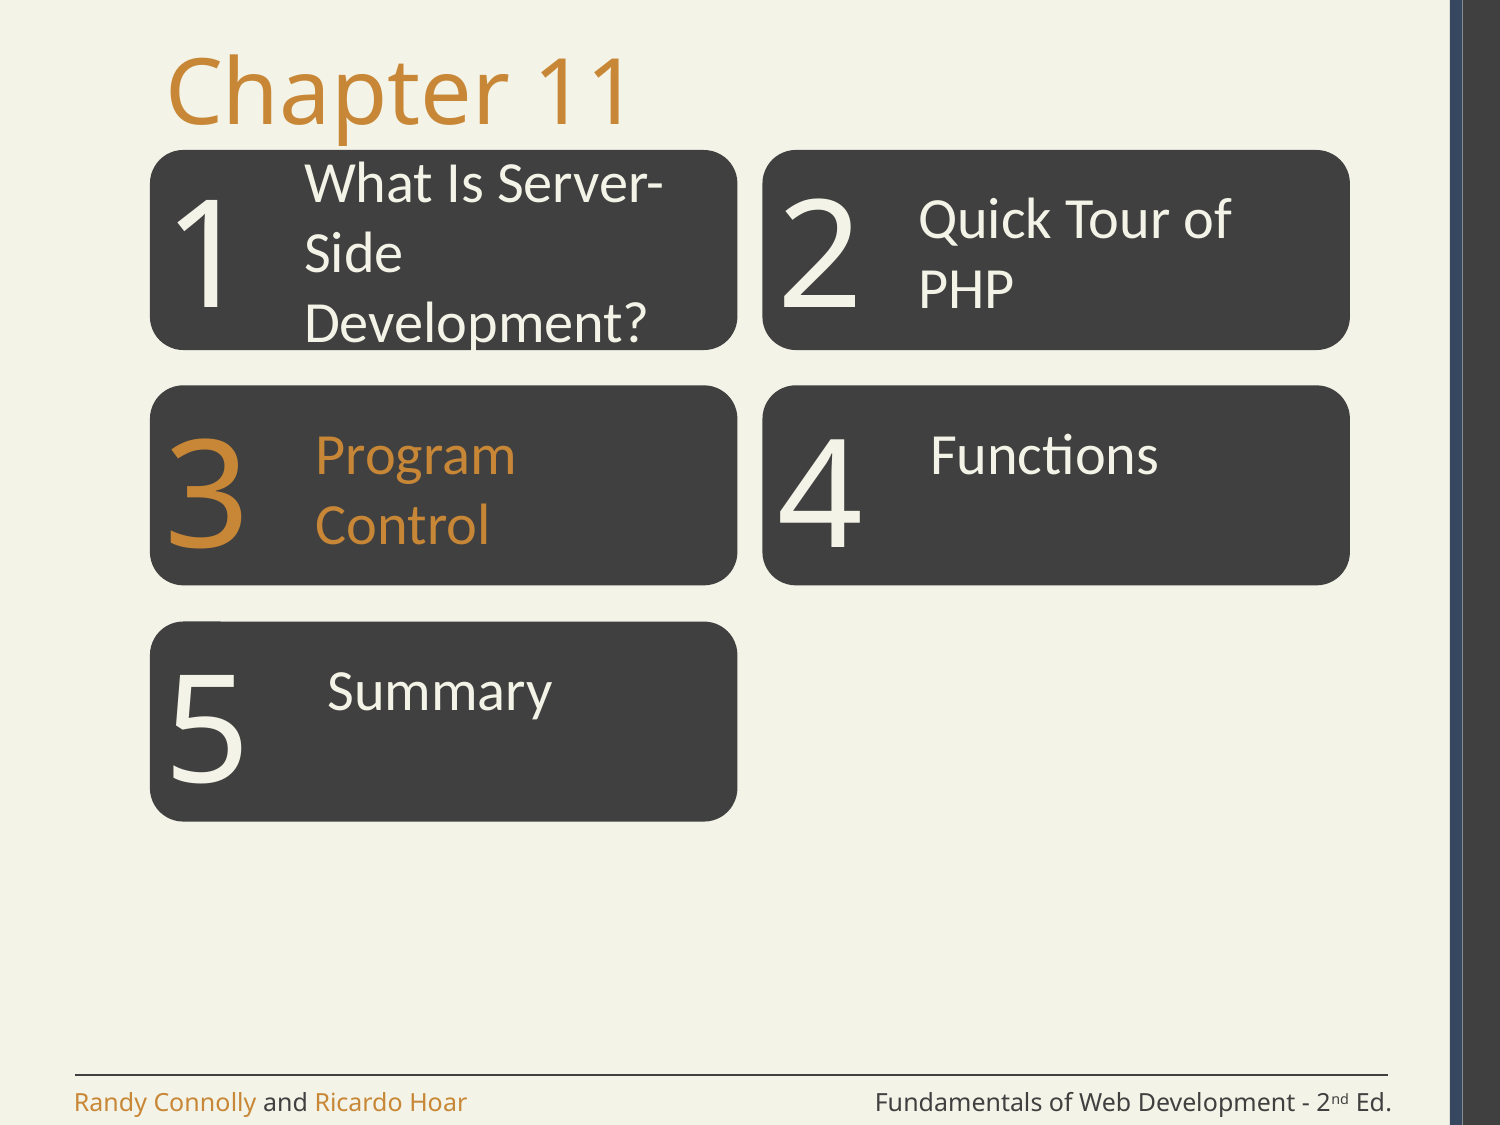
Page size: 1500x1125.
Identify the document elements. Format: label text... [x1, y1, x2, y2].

text_box 4 [762, 390, 875, 586]
text_box 1 [150, 149, 263, 345]
text_box Functions [915, 408, 1329, 494]
text_box Program Control [301, 408, 715, 564]
text_box [162, 383, 740, 588]
text_box [774, 147, 1353, 353]
text_box [161, 147, 289, 353]
text_box Summary [312, 645, 727, 730]
text_box 3 [150, 390, 263, 586]
text_box [775, 383, 1353, 588]
text_box [703, 147, 740, 353]
text_box Quick Tour of PHP [903, 172, 1317, 328]
text_box 2 [762, 149, 875, 345]
text_box What Is Server-Side Development? [289, 137, 703, 362]
text_box 5 [150, 624, 263, 820]
text_box [165, 619, 740, 824]
title Chapter 11 [150, 24, 1450, 200]
